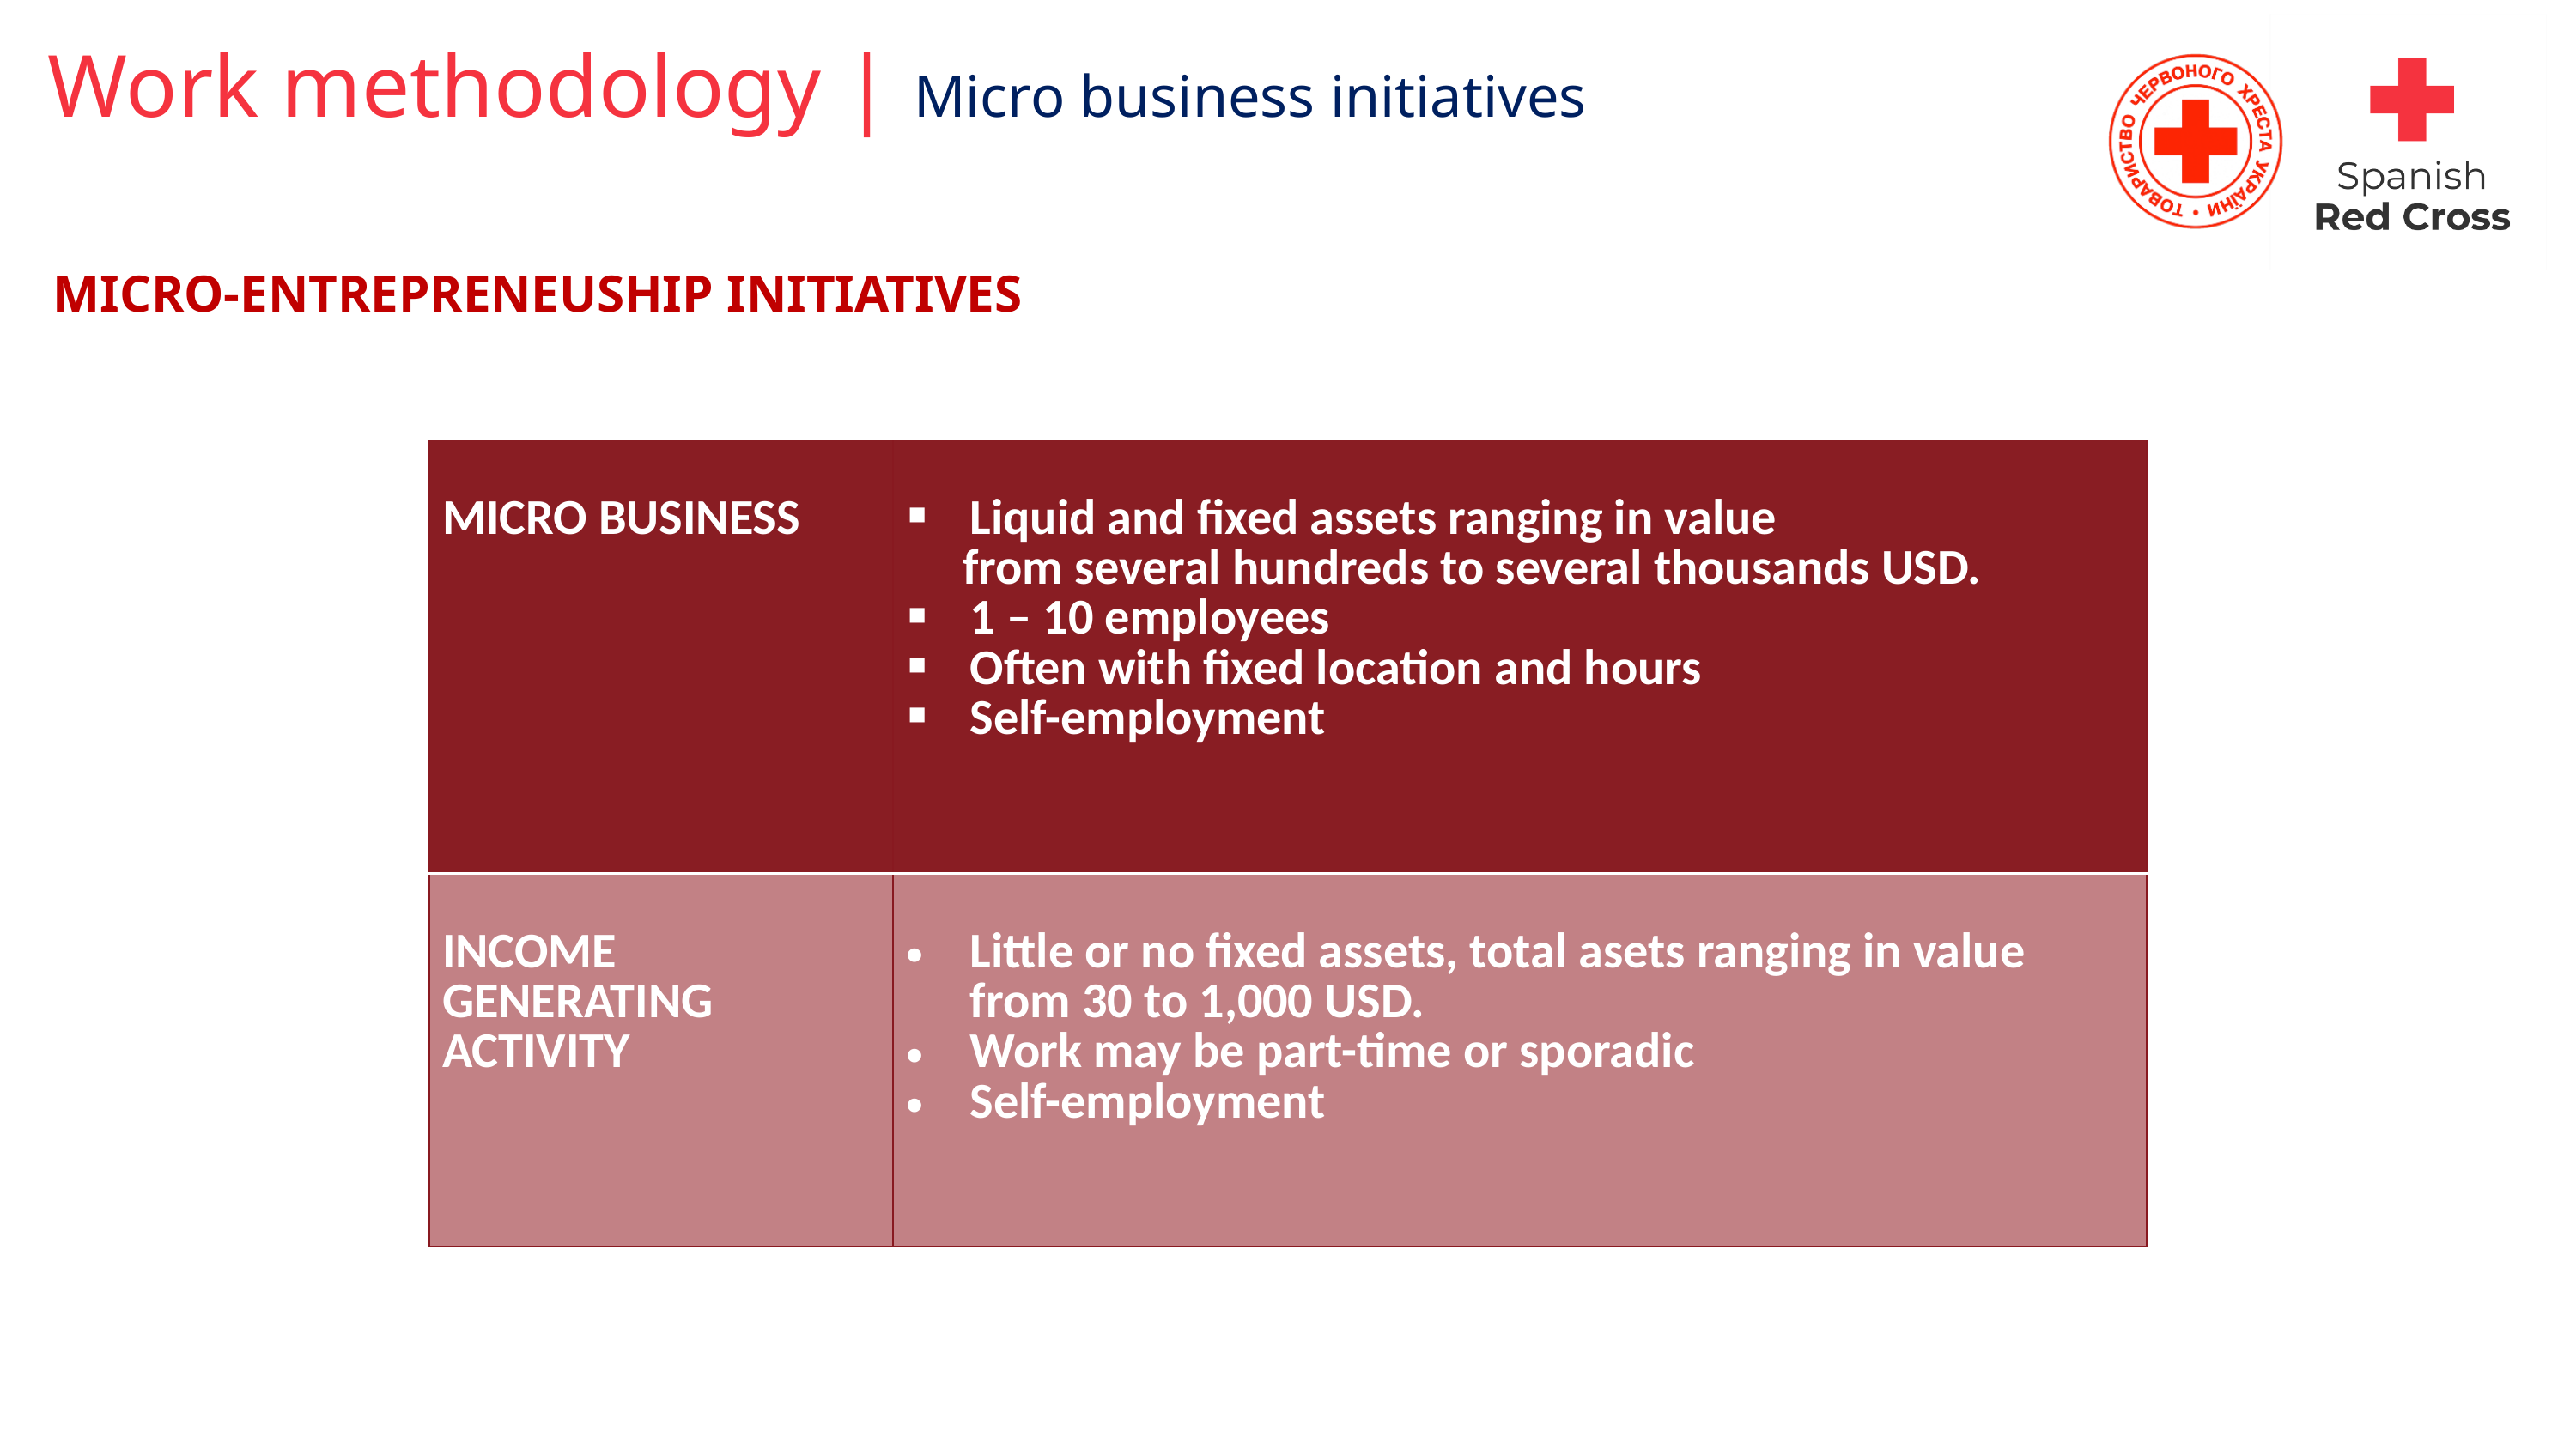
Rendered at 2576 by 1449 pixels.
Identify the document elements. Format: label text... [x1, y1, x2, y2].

table_cell Little or no fixed assets, total asets ranging in value from 30 to 1,000 USD. Work may be part-time or sporadic Self-employment [894, 875, 2146, 1246]
text_box MICRO-ENTREPRENEUSHIP INITIATIVES [46, 225, 1242, 329]
table_header Liquid and fixed assets ranging in value from several hundreds to several thousands USD. 1 – 10 employees Often with fixed location and hours Self-employment [894, 440, 2146, 872]
text_box Work methodology | Micro business initiatives [41, 24, 1893, 141]
picture [2100, 3, 2547, 281]
table_header MICRO BUSINESS [430, 440, 892, 872]
table_cell INCOME GENERATING ACTIVITY [430, 875, 892, 1246]
